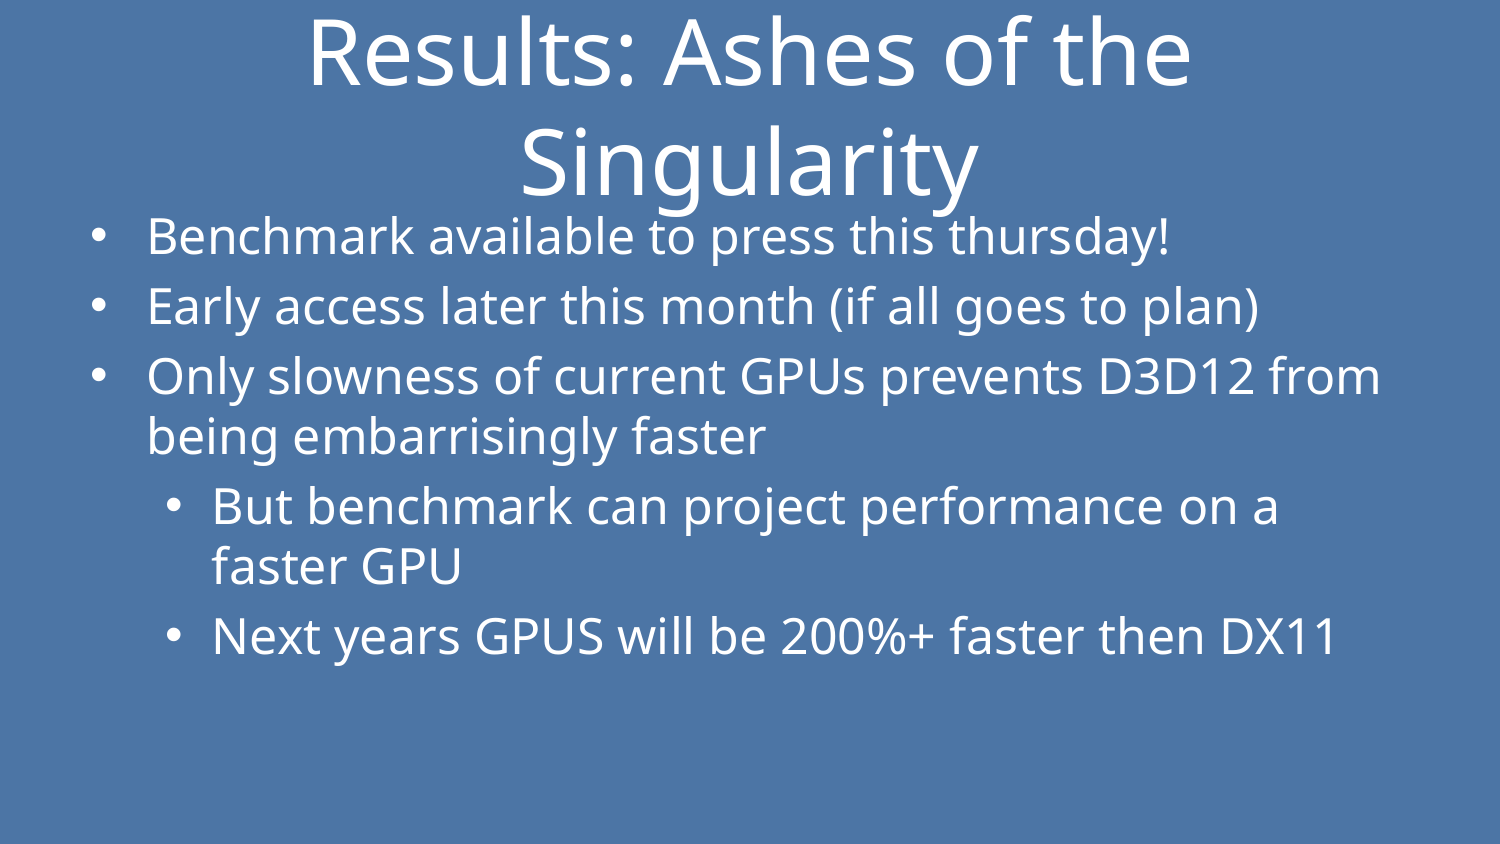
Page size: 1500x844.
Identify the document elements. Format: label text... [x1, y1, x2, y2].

list Benchmark available to press this thursday! Early access later this month (if all goes to plan) Only slowness of current GPUs prevents D3D12 from being embarrisingly faster But benchmark can project performance on a faster GPU Next years GPUS will be 200%+ faster then DX11 [75, 196, 1425, 754]
title Results: Ashes of the Singularity [75, 33, 1425, 175]
